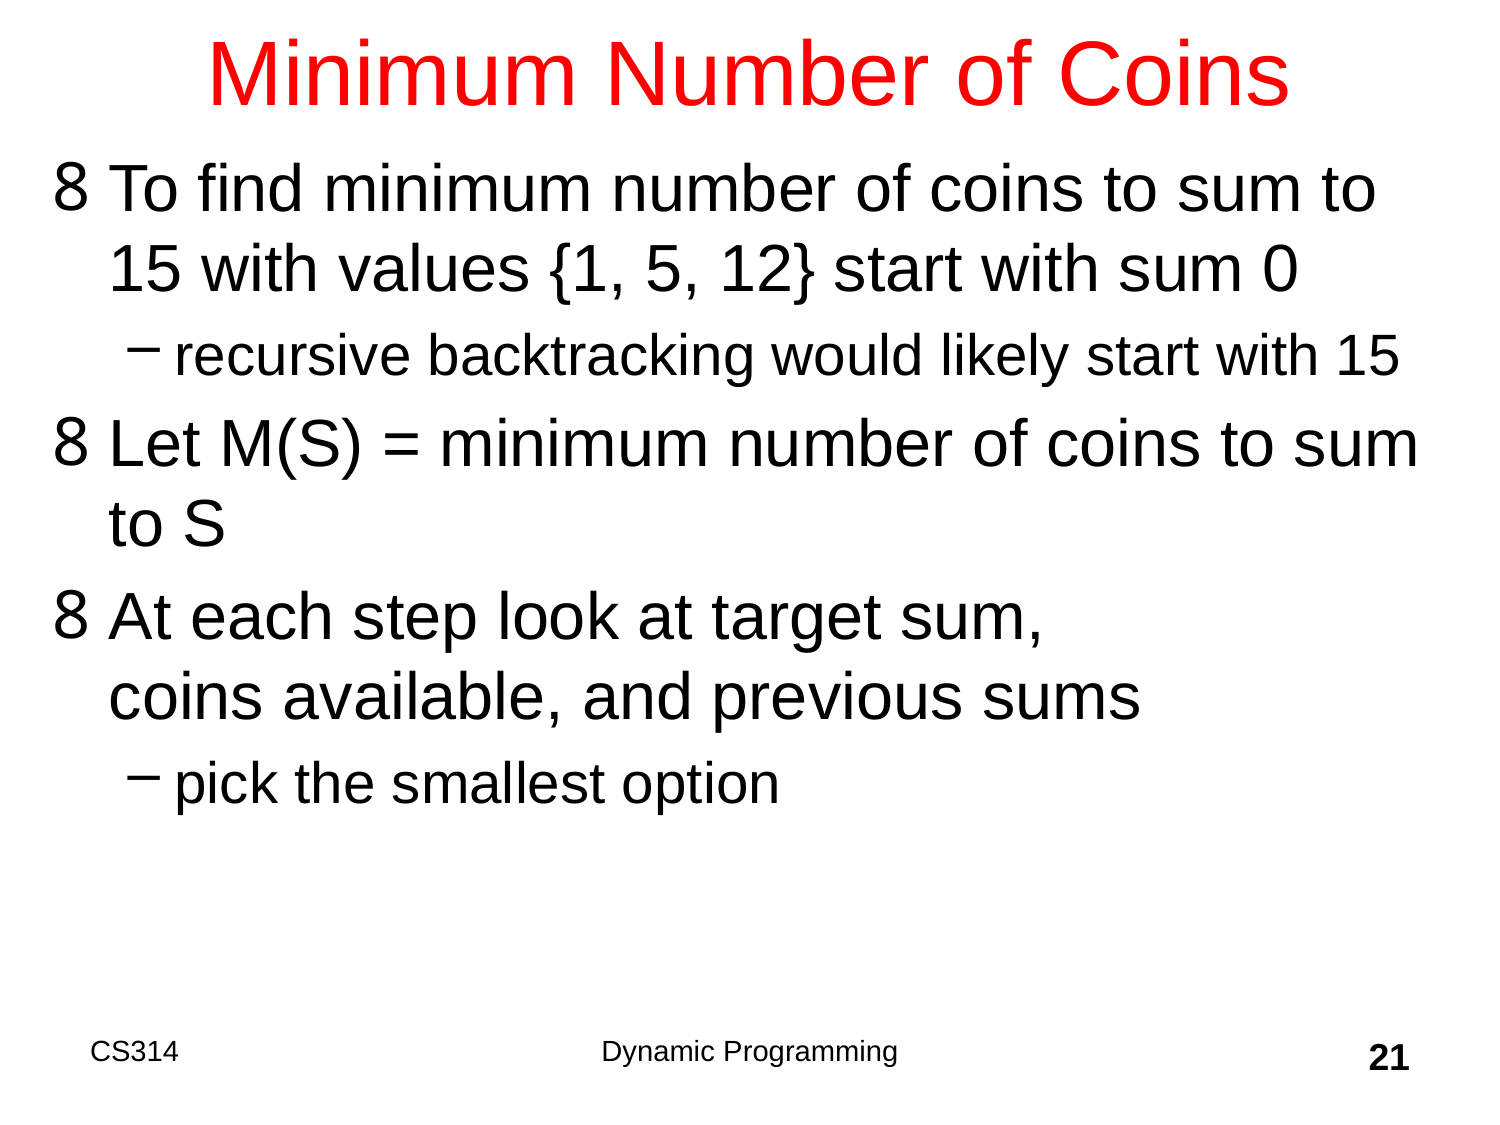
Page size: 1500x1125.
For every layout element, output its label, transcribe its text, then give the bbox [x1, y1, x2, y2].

slide_number 21 [1112, 1024, 1426, 1101]
footer Dynamic Programming [462, 1024, 1038, 1101]
title Minimum Number of Coins [112, 0, 1388, 137]
list To find minimum number of coins to sum to 15 with values {1, 5, 12} start with sum 0 recursive backtracking would likely start with 15 Let M(S) = minimum number of coins to sum to S At each step look at target sum, coins available, and previous sums pick the smallest option [37, 137, 1463, 1038]
slide_number CS314 [74, 1024, 451, 1101]
